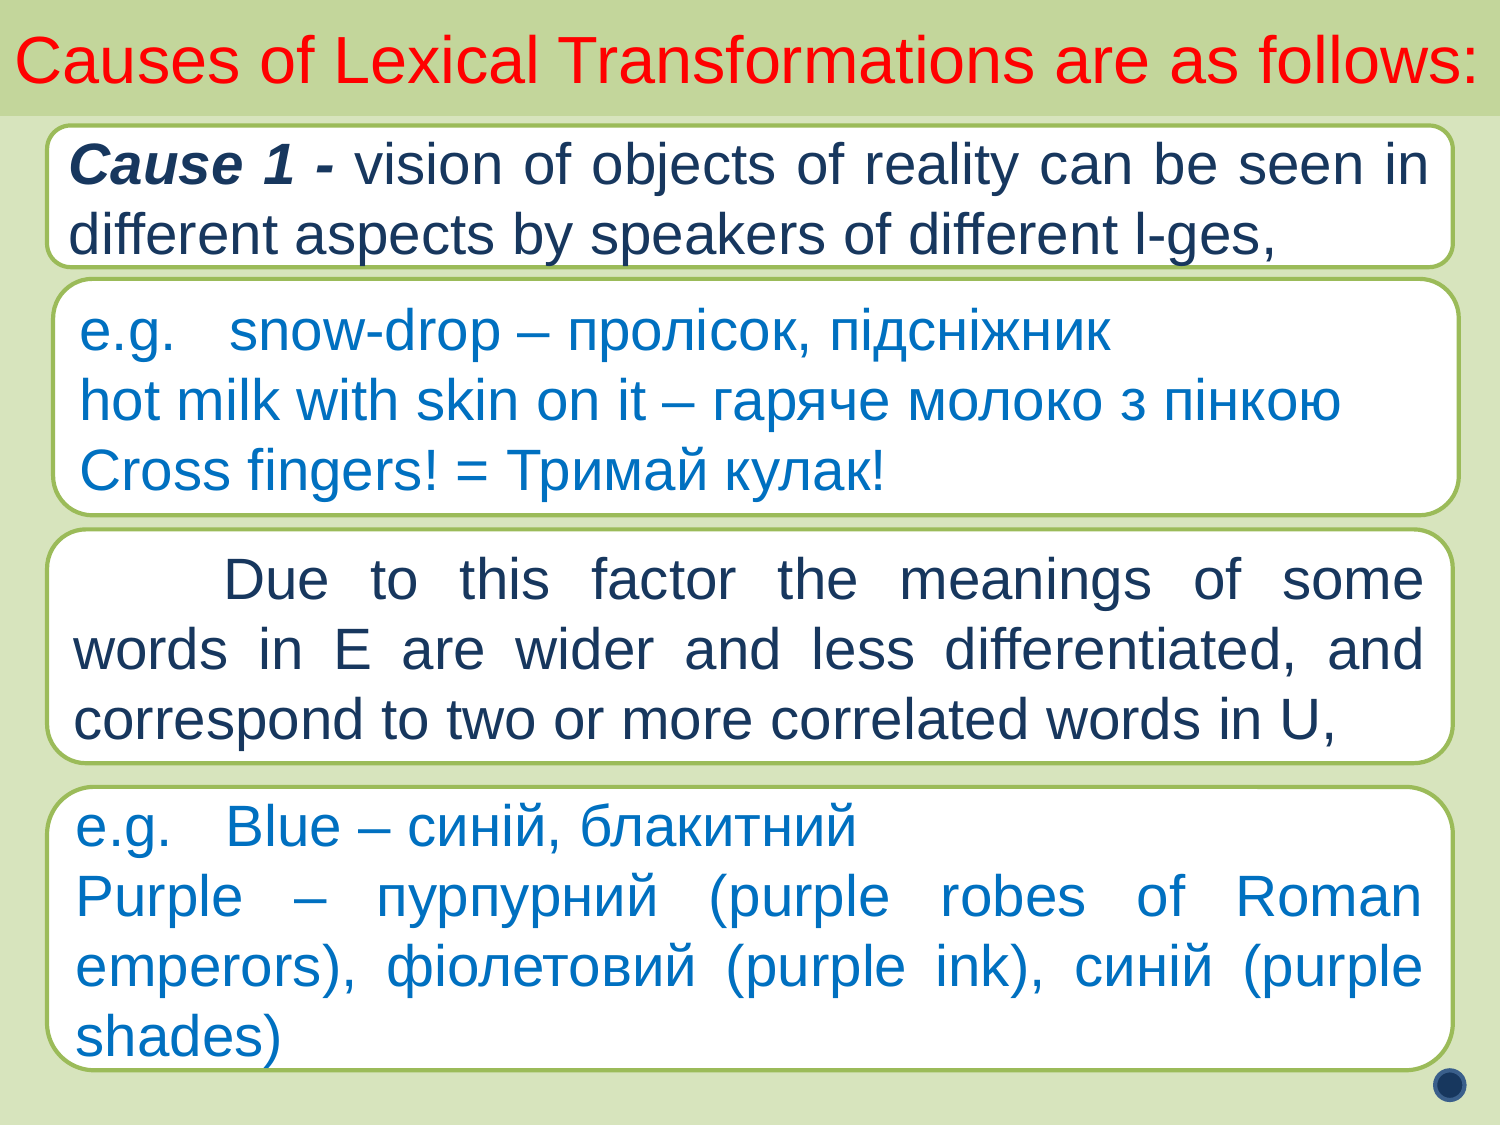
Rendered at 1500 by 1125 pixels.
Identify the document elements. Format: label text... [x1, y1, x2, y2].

text_box e.g. snow-drop – пролісок, підсніжник hot milk with skin on it – гаряче молоко з пінкою Cross fingers! = Тримай кулак! [50, 276, 1461, 518]
text_box Due to this factor the meanings of some words in E are wider and less differentiated, and correspond to two or more correlated words in U, [44, 527, 1455, 766]
text_box [1433, 1068, 1467, 1103]
text_box Cause 1 - vision of objects of reality can be seen in different aspects by speakers of different l-ges, [44, 123, 1455, 270]
text_box e.g. Blue – синій, блакитний Purple – пурпурний (purple robes of Roman emperors), фіолетовий (purple ink), синій (purple shades) [44, 784, 1455, 1073]
text_box Causes of Lexical Transformations are as follows: [0, 0, 1500, 116]
